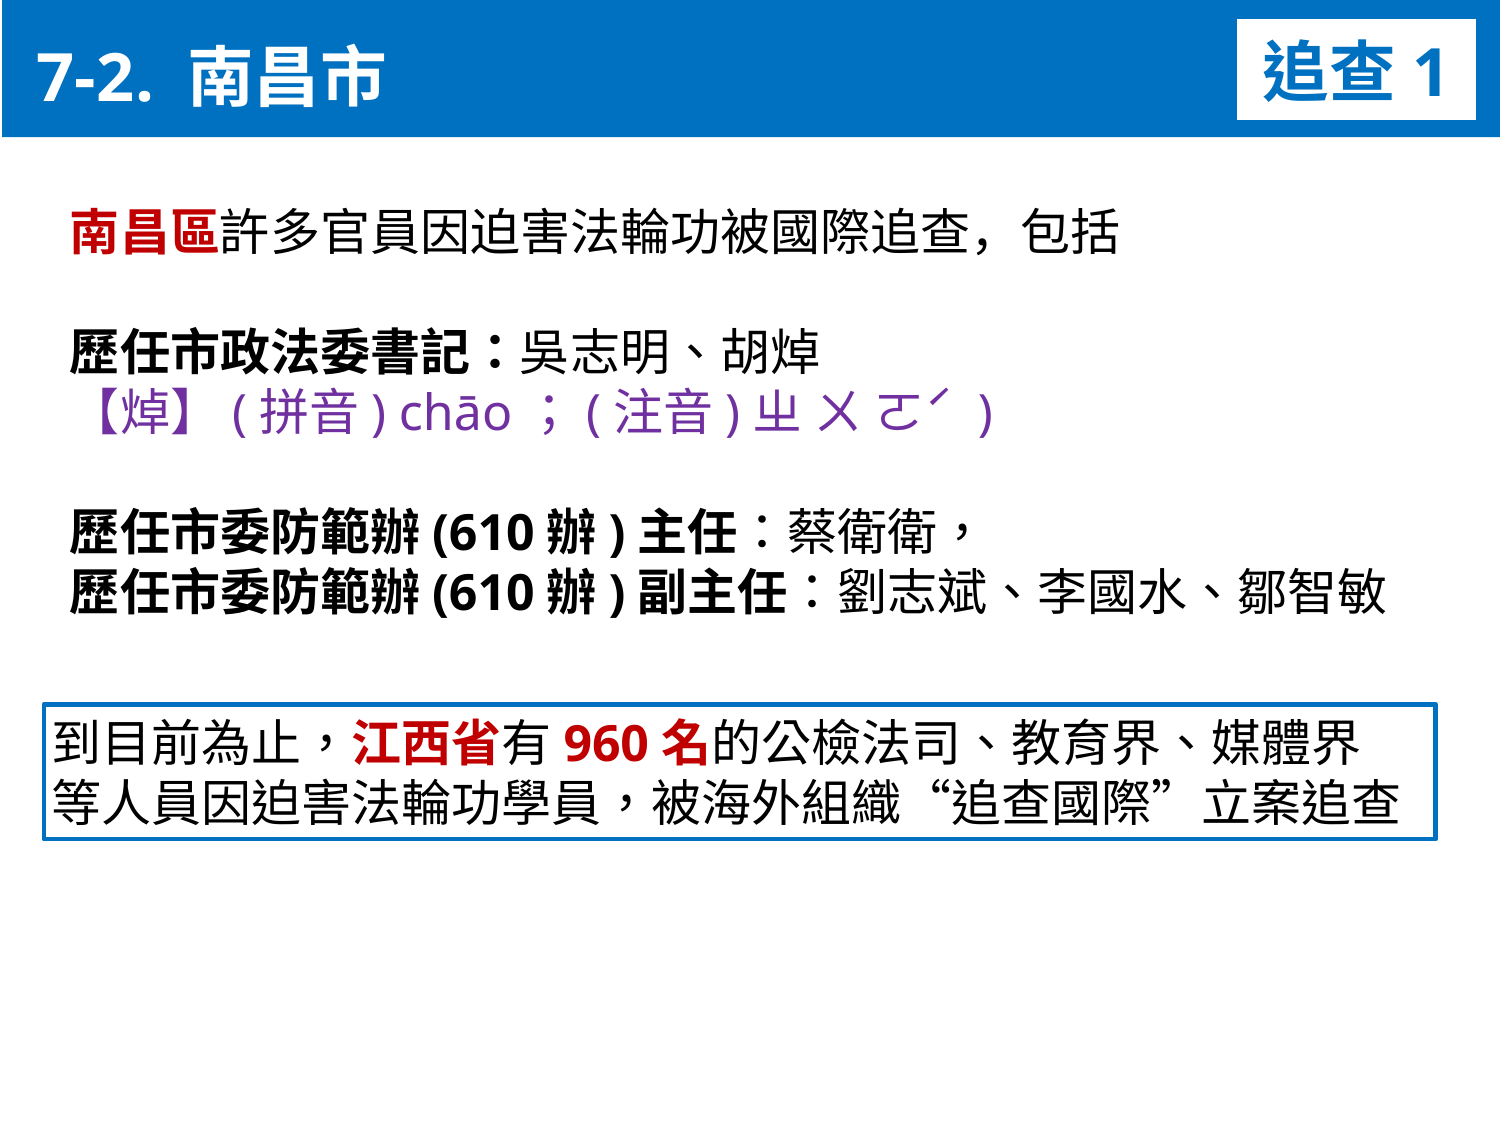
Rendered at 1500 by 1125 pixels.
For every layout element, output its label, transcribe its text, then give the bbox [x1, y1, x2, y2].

text_box 南昌區許多官員因迫害法輪功被國際追查，包括 歷任市政法委書記：吳志明、胡焯 【焯】(拼音) chāo；(注音)ㄓ ㄨ ㄛˊ ) 歷任市委防範辦(610辦)主任：蔡衛衛， 歷任市委防範辦(610辦)副主任：劉志斌、李國水、鄒智敏 [55, 193, 1447, 629]
text_box 到目前為止，江西省有960名的公檢法司、教育界、媒體界 等人員因迫害法輪功學員，被海外組織“追查國際”立案追查 [43, 704, 1436, 840]
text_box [1, 0, 1500, 138]
